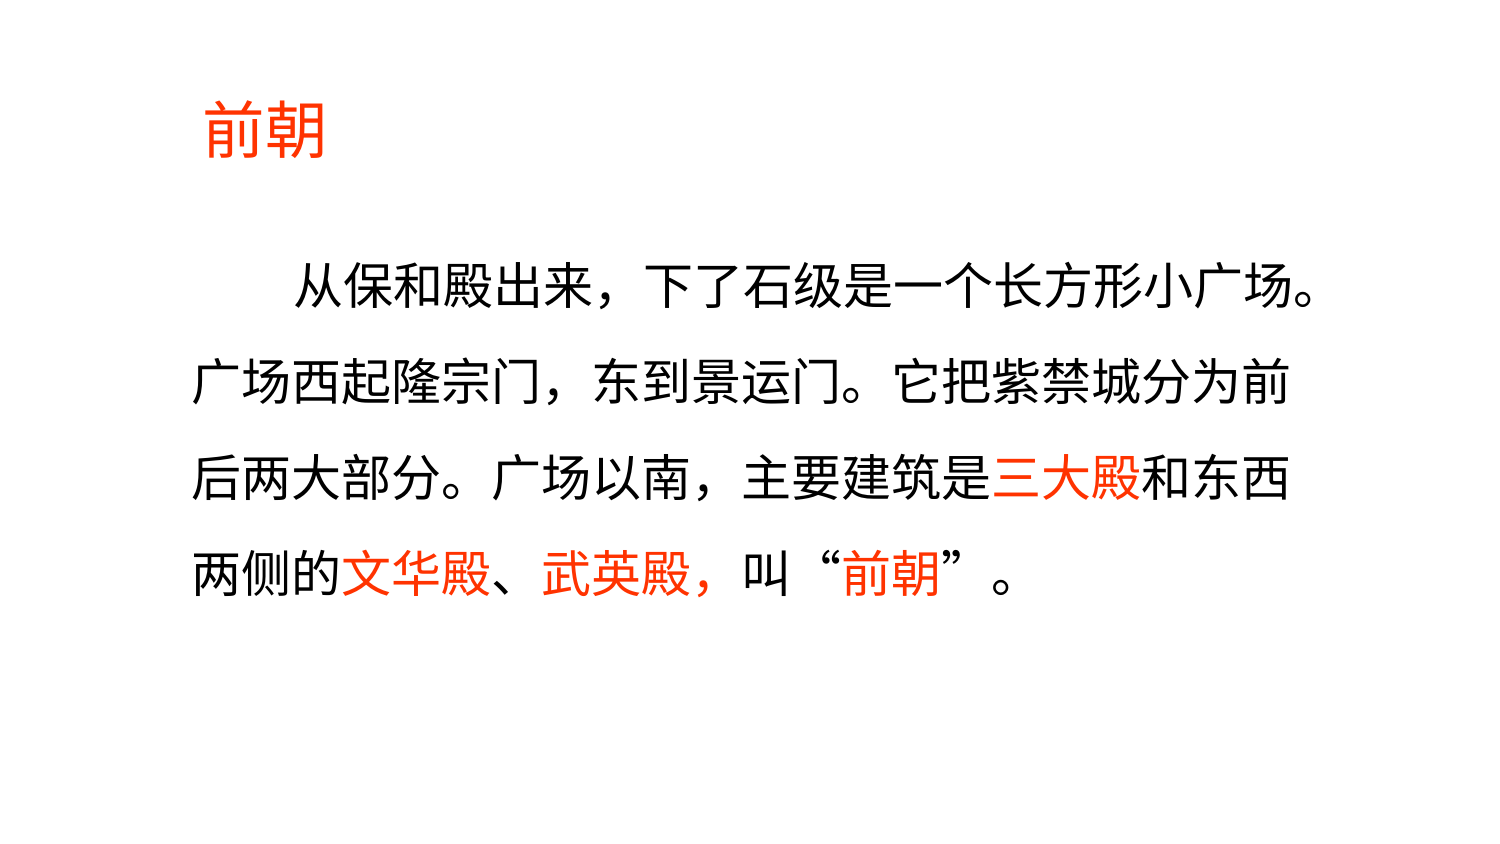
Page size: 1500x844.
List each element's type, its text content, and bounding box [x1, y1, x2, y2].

text_box 从保和殿出来，下了石级是一个长方形小广场。广场西起隆宗门，东到景运门。它把紫禁城分为前后两大部分。广场以南，主要建筑是三大殿和东西两侧的文华殿、武英殿，叫“前朝”。 [180, 213, 1307, 609]
text_box 前朝 [191, 85, 378, 172]
